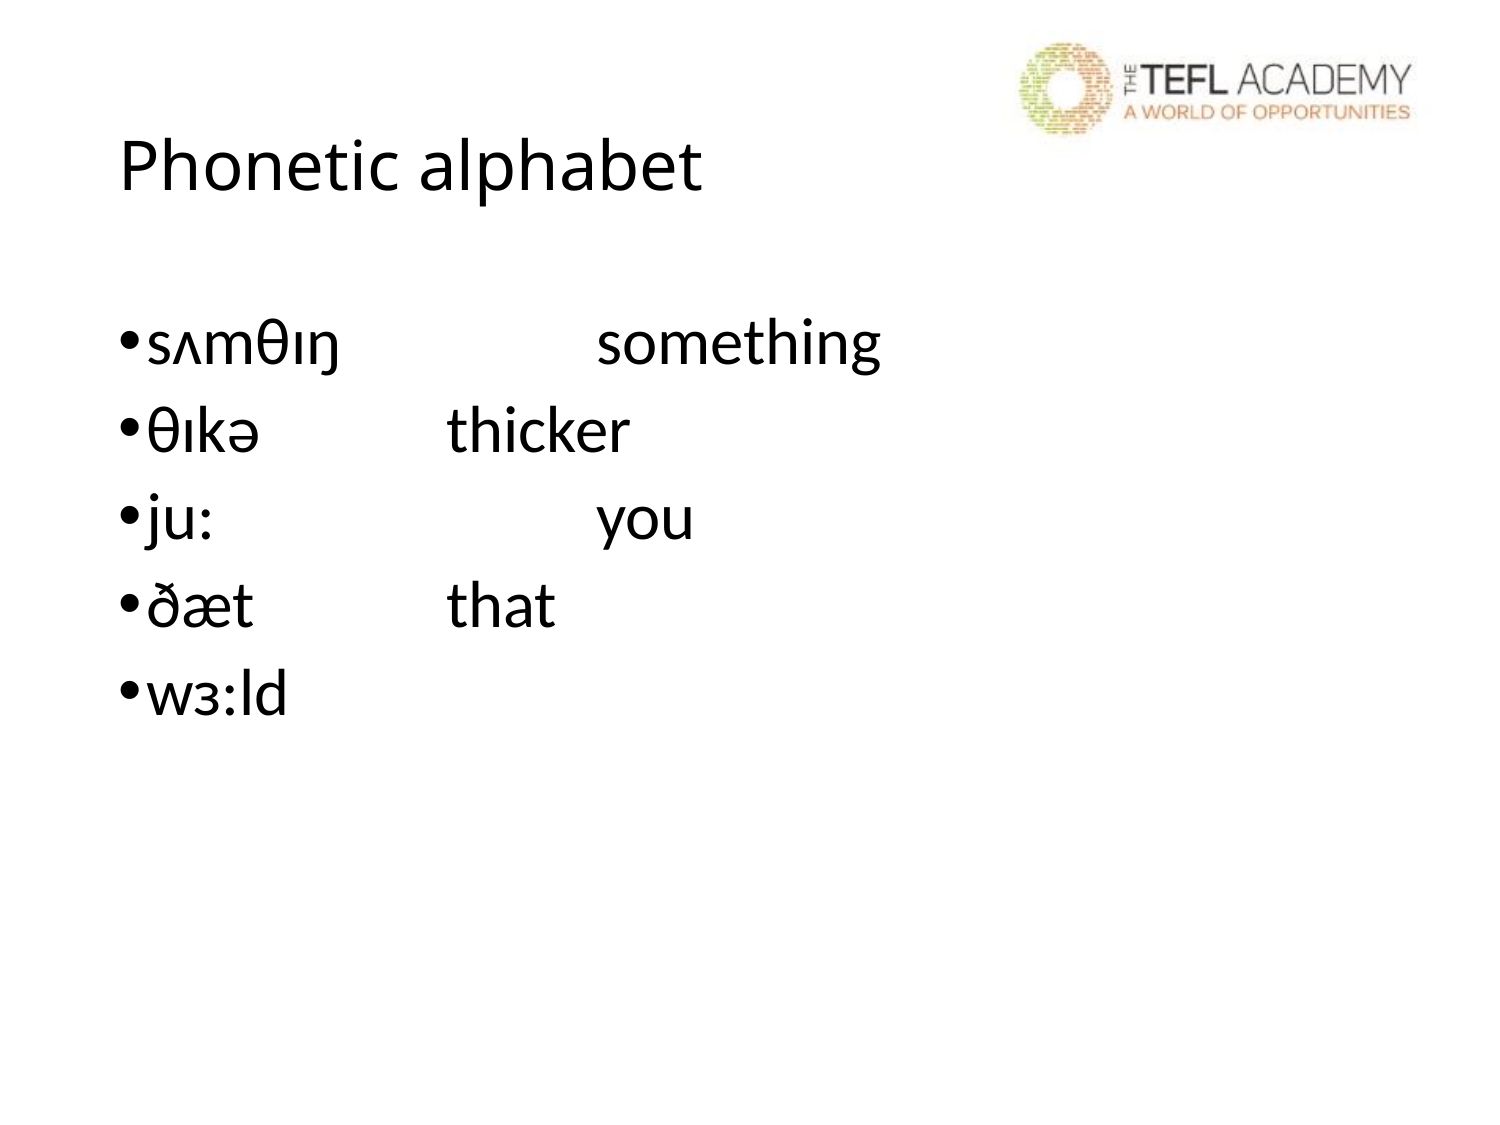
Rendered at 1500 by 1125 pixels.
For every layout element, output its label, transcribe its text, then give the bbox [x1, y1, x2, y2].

title Phonetic alphabet [103, 59, 1397, 278]
picture [1002, 30, 1446, 157]
list sʌmθɪŋ something θɪkə thicker ju: you ðæt that wɜ:ld [103, 299, 1397, 1014]
